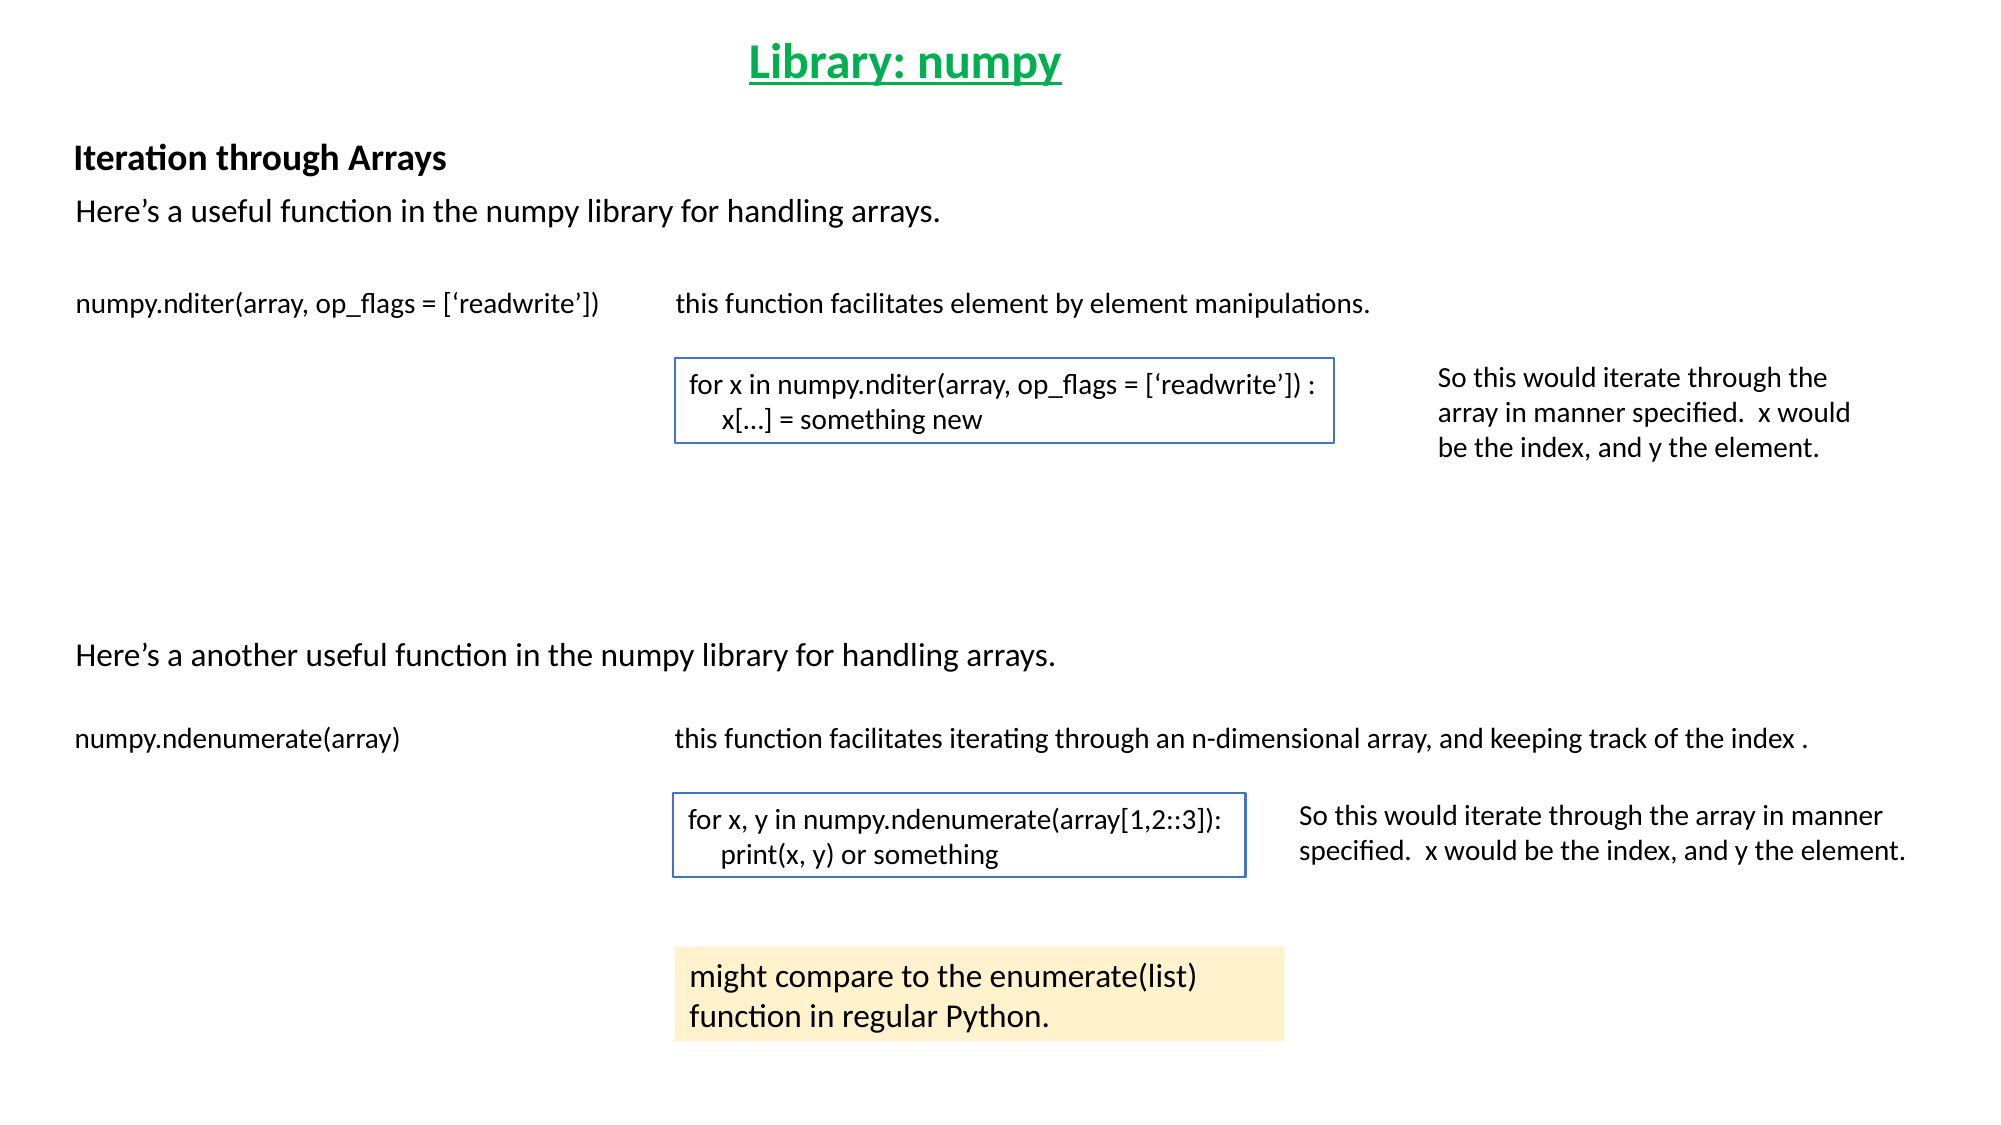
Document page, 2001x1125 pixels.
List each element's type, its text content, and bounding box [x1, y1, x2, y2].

text_box Here’s a useful function in the numpy library for handling arrays. [60, 181, 960, 237]
text_box for x in numpy.nditer(array, op_flags = [‘readwrite’]) : x[…] = something new [674, 358, 1335, 443]
text_box numpy.nditer(array, op_flags = [‘readwrite’]) this function facilitates element by element manipulations. [60, 277, 1424, 327]
text_box Iteration through Arrays [58, 125, 519, 186]
text_box So this would iterate through the array in manner specified. x would be the index, and y the element. [1284, 789, 1949, 874]
text_box So this would iterate through the array in manner specified. x would be the index, and y the element. [1423, 350, 1902, 471]
text_box Library: numpy [734, 21, 1077, 97]
text_box numpy.ndenumerate(array) this function facilitates iterating through an n-dimensional array, and keeping track of the index . [59, 711, 1832, 762]
text_box for x, y in numpy.ndenumerate(array[1,2::3]): print(x, y) or something [673, 792, 1246, 878]
text_box Here’s a another useful function in the numpy library for handling arrays. [60, 625, 1134, 681]
text_box might compare to the enumerate(list) function in regular Python. [674, 946, 1285, 1042]
